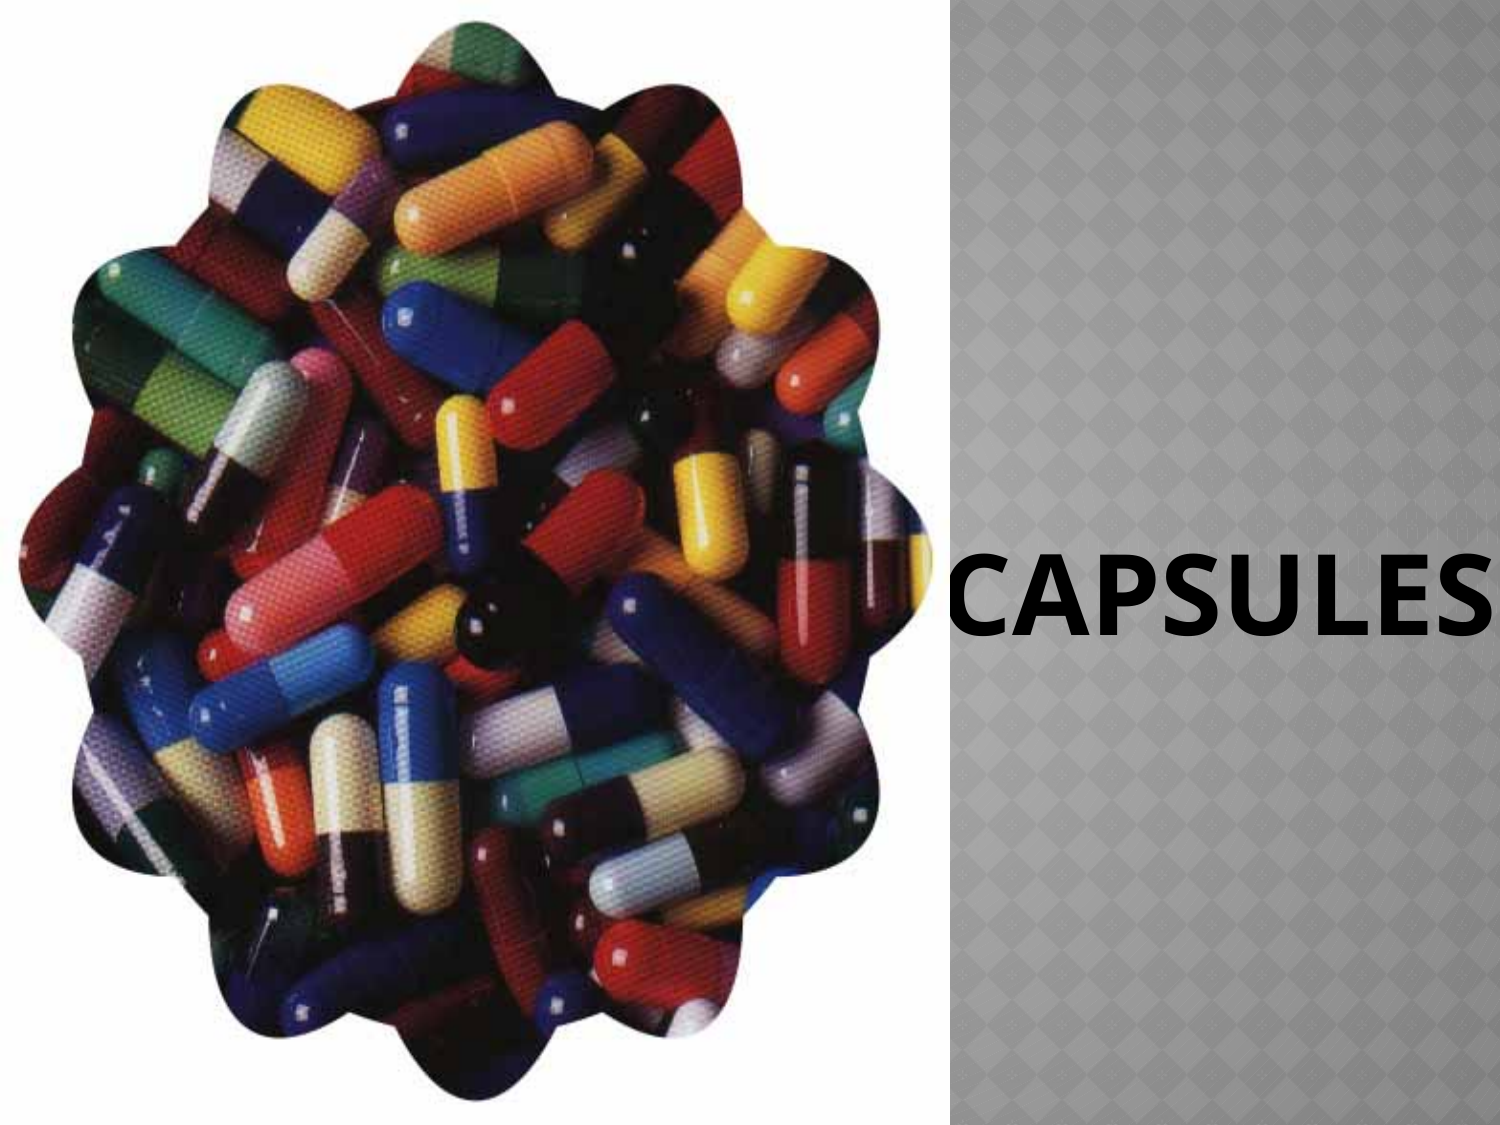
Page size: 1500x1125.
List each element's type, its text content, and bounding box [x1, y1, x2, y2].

title CAPSULES [955, 187, 1500, 658]
picture [0, 0, 951, 1125]
